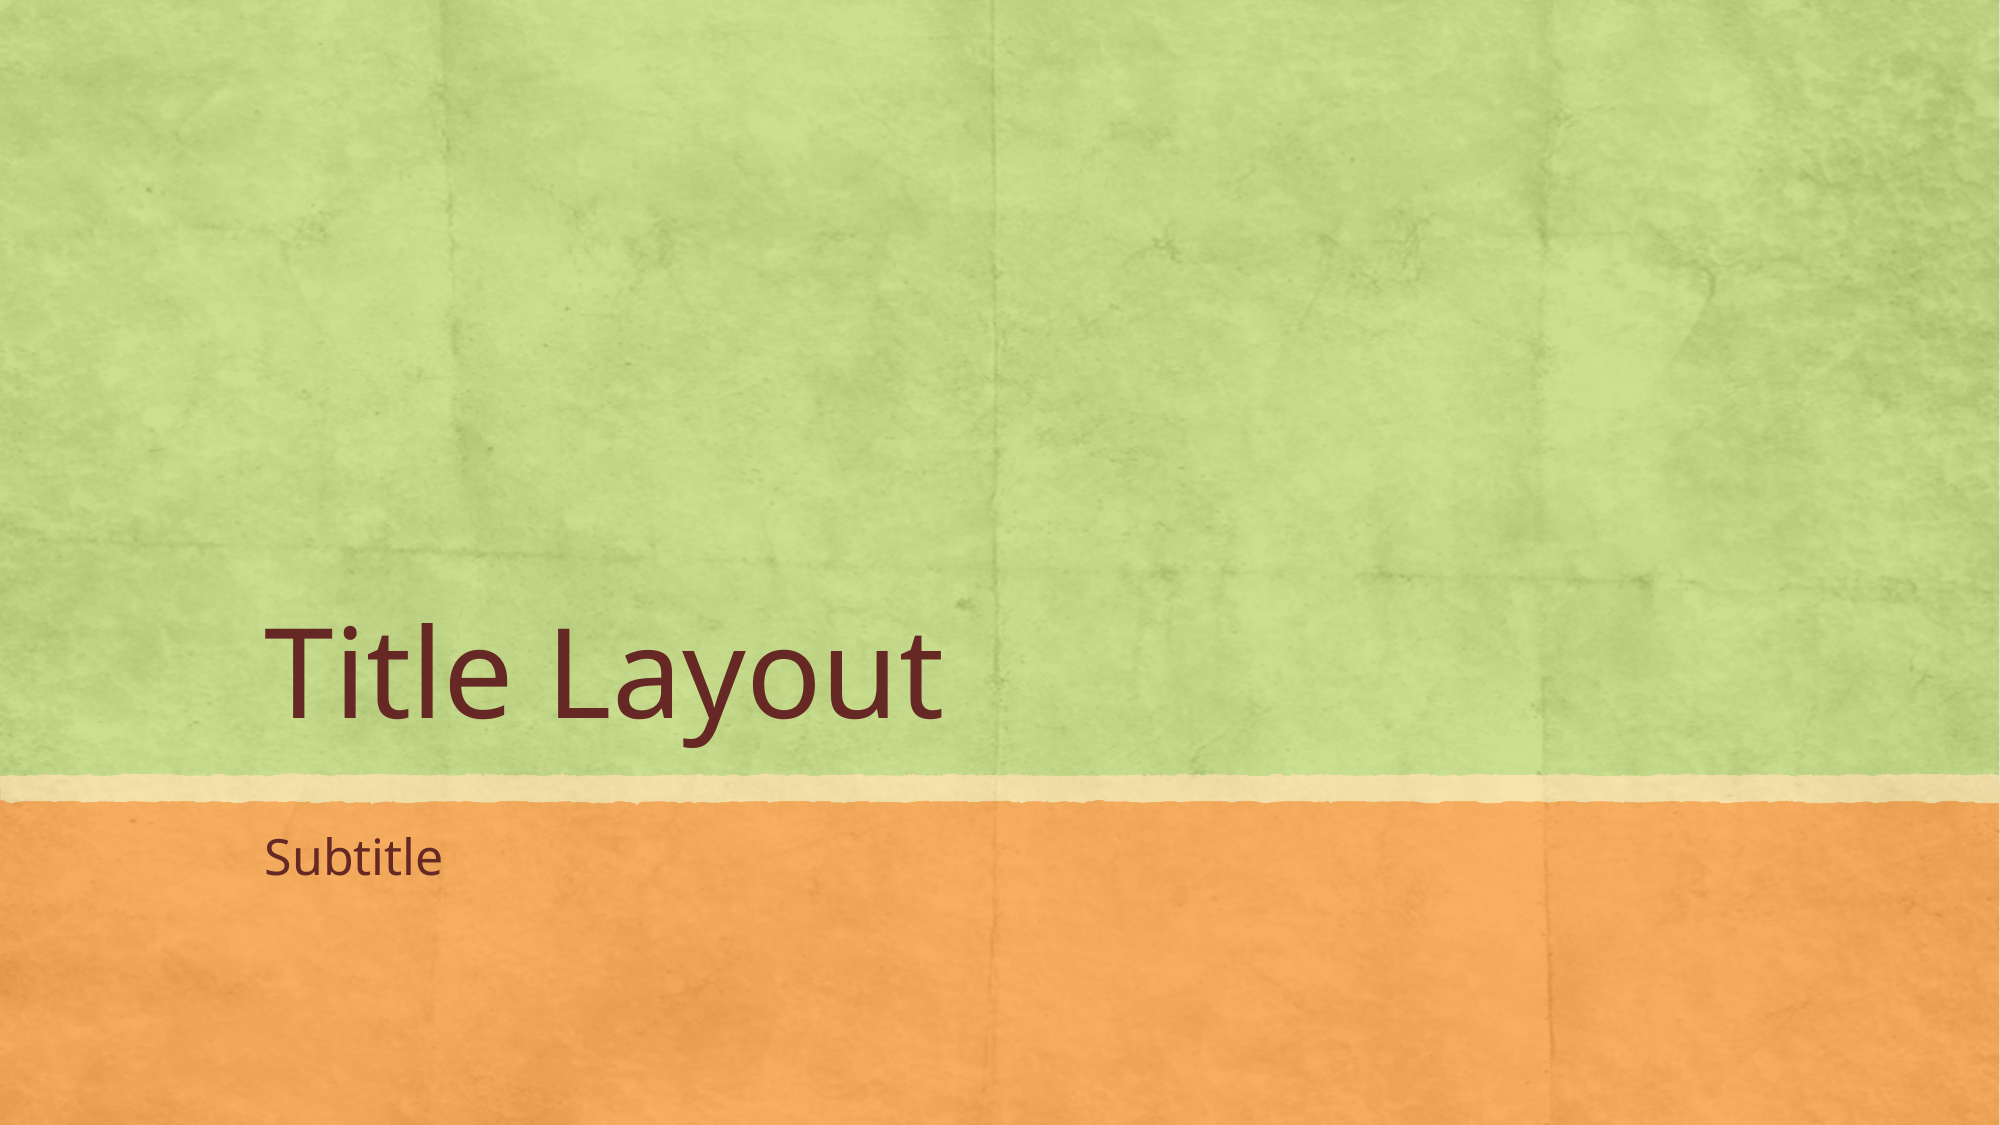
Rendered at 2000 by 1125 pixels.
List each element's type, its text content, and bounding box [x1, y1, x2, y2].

title Title Layout [249, 312, 1750, 750]
subtitle Subtitle [249, 825, 1600, 1013]
